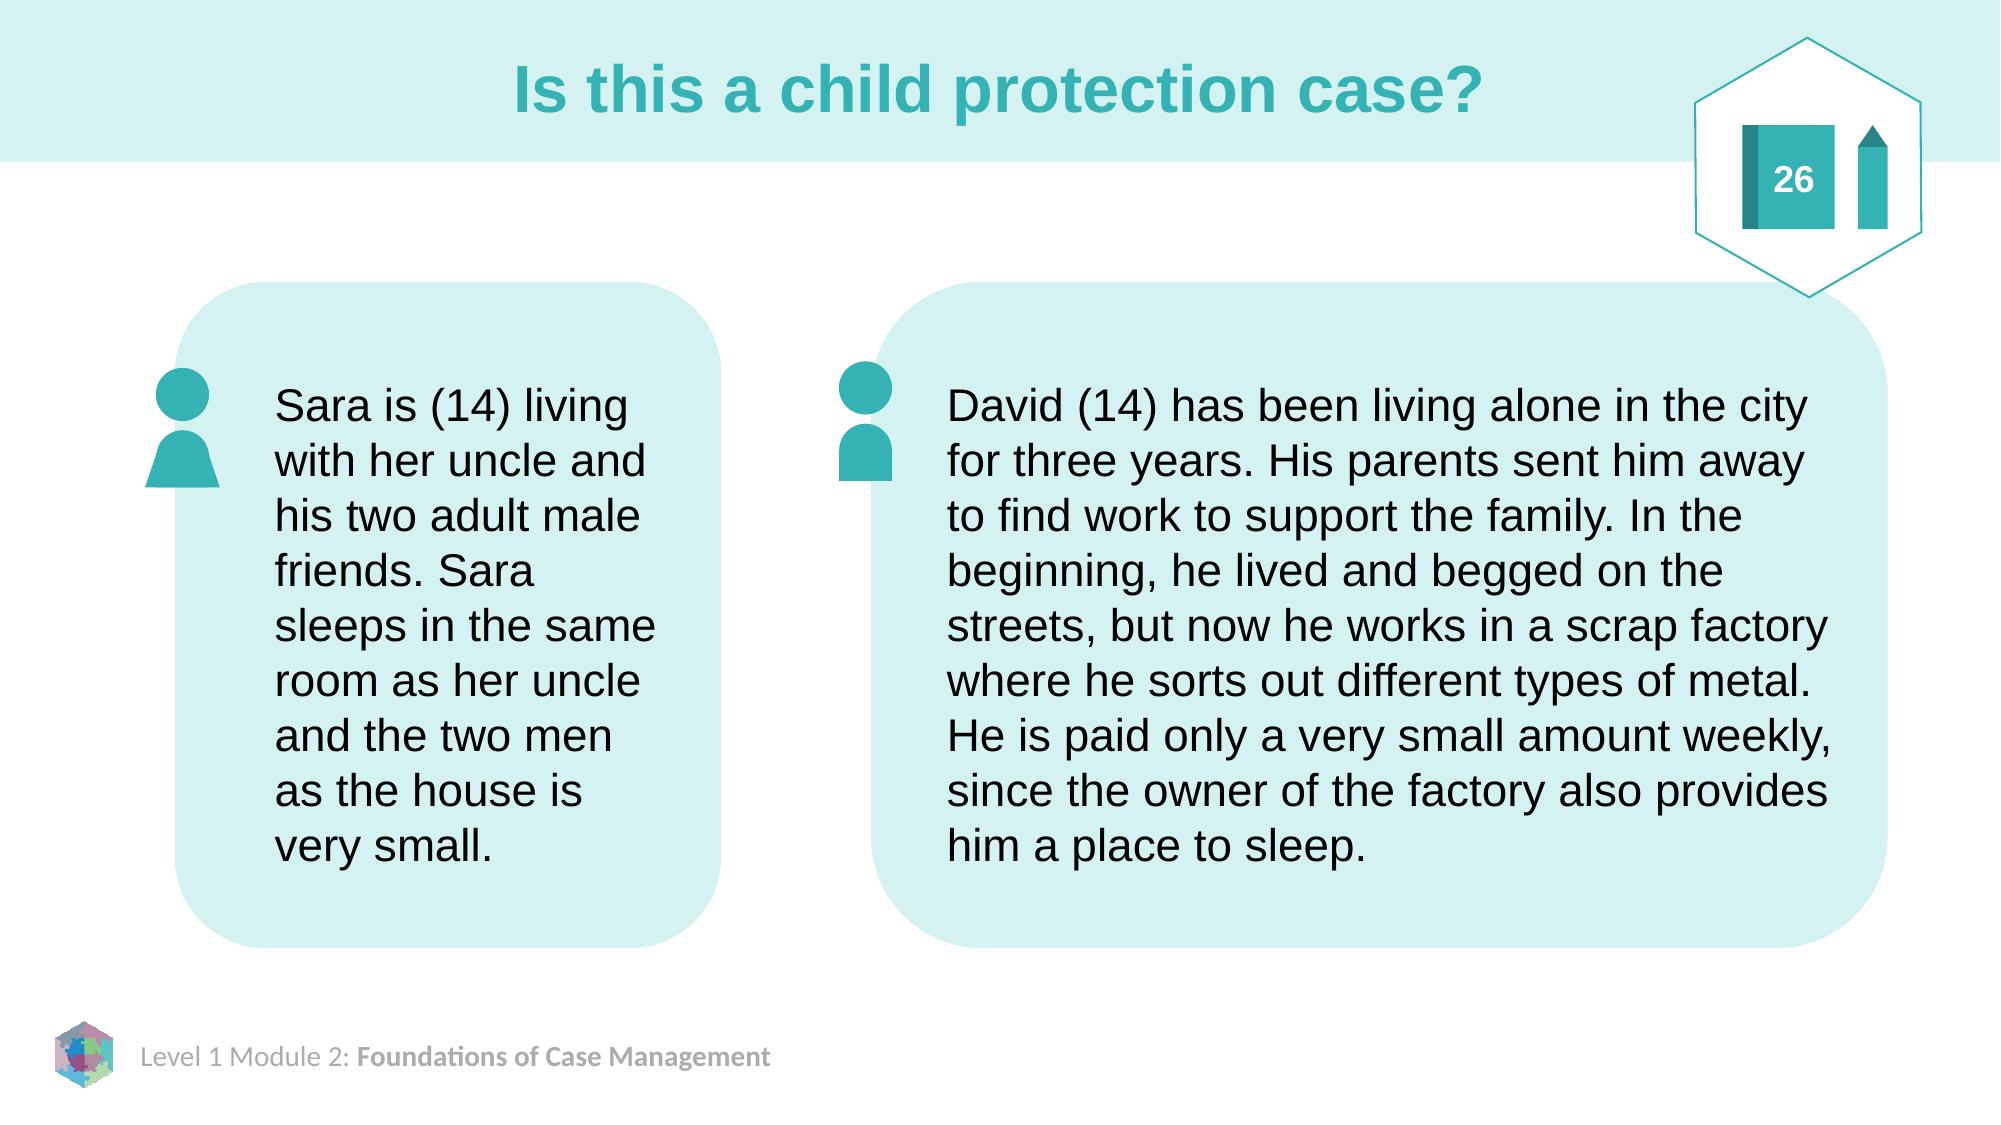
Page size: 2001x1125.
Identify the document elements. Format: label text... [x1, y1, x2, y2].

text_box Sara is (14) living with her uncle and his two adult male friends. Sara sleeps in the same room as her uncle and the two men as the house is very small. [259, 367, 681, 878]
picture [55, 1021, 113, 1088]
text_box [145, 367, 220, 488]
text_box [173, 280, 723, 950]
text_box David (14) has been living alone in the city for three years. His parents sent him away to find work to support the family. In the beginning, he lived and begged on the streets, but now he works in a scrap factory where he sorts out different types of metal. He is paid only a very small amount weekly, since the owner of the factory also provides him a place to sleep. [931, 367, 1870, 878]
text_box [1677, 55, 1939, 280]
text_box [869, 280, 1889, 950]
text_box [838, 361, 893, 481]
title Is this a child protection case? [137, 19, 1863, 163]
